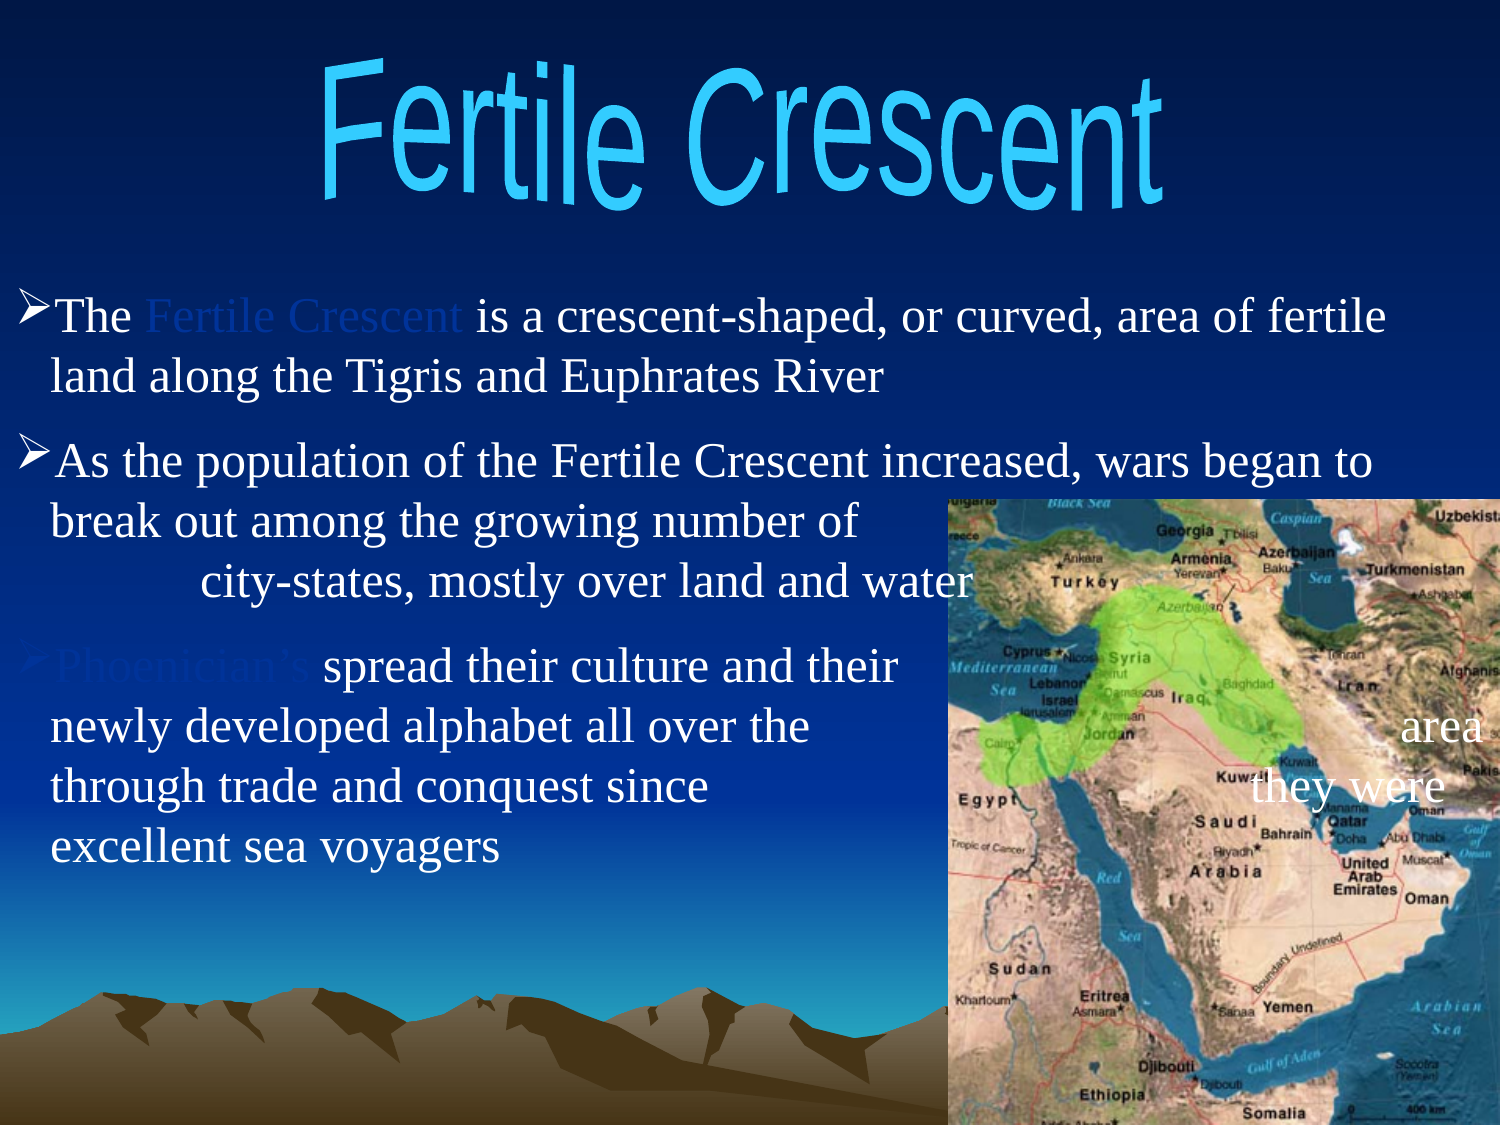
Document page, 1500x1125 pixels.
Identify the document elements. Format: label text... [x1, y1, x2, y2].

picture [948, 499, 1500, 1125]
text_box The Fertile Crescent is a crescent-shaped, or curved, area of fertile land along the Tigris and Euphrates River As the population of the Fertile Crescent increased, wars began to break out among the growing number of city-states, mostly over land and water Phoenician’s spread their culture and their newly developed alphabet all over the area through trade and conquest since they were excellent sea voyagers [0, 274, 1500, 880]
